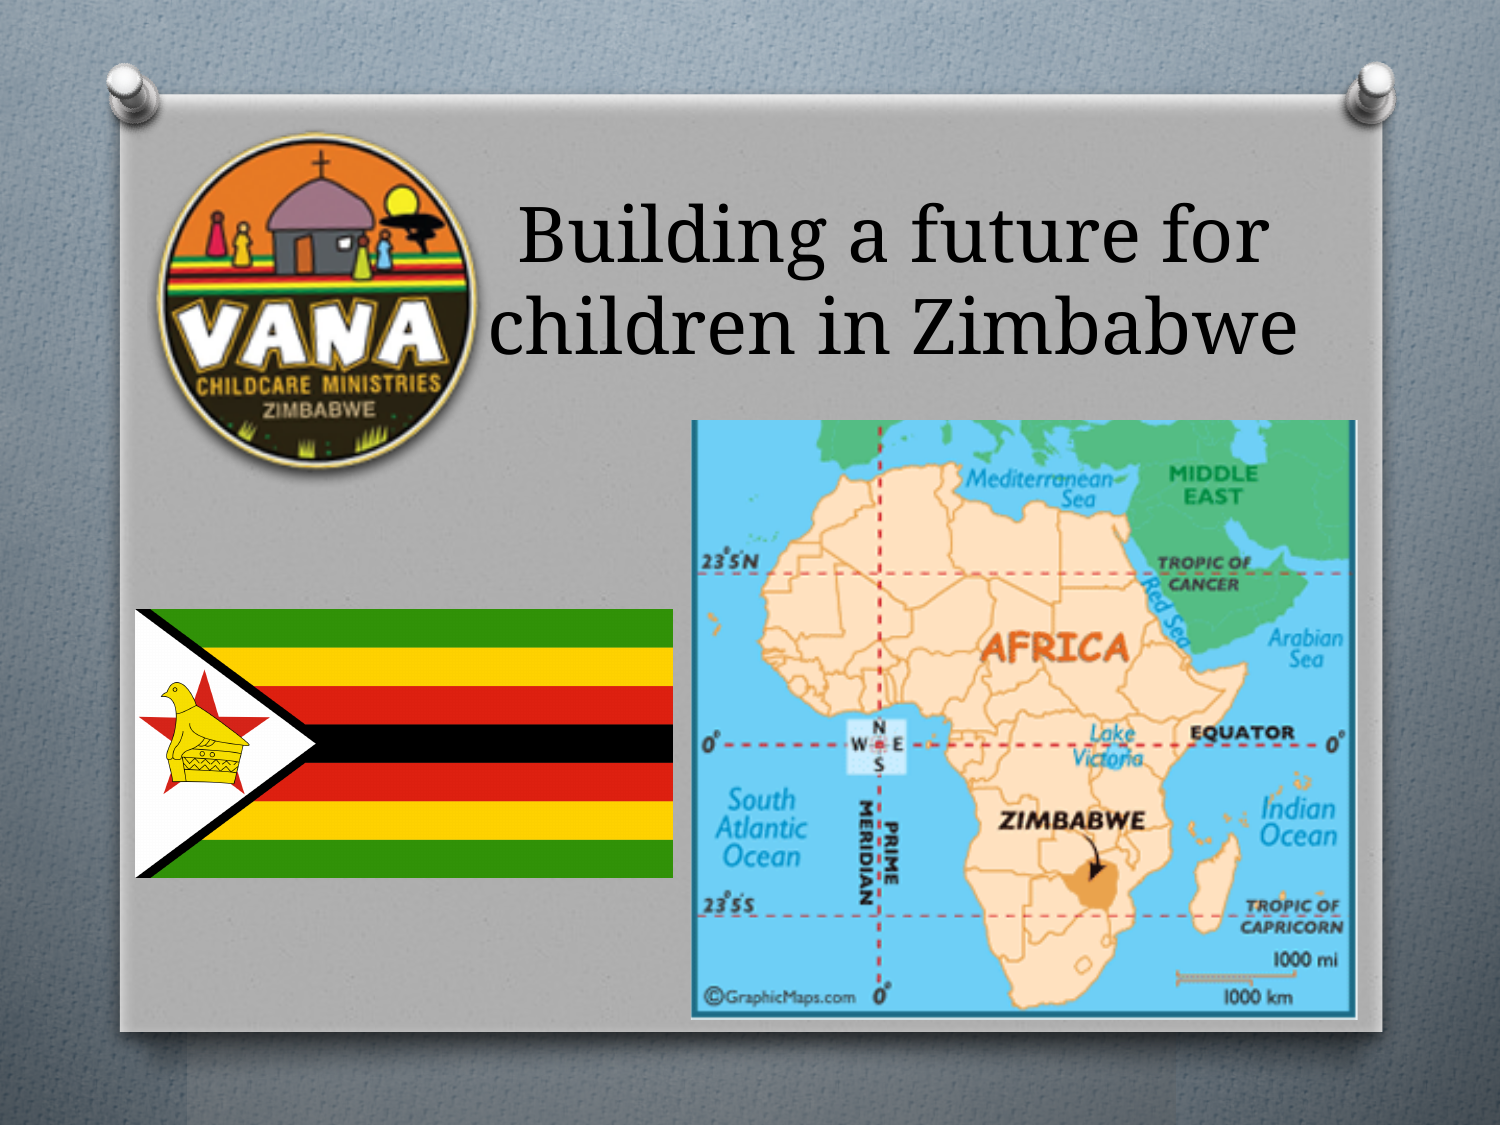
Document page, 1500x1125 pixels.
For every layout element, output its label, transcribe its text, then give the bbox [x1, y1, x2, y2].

title Building a future for children in Zimbabwe [491, 134, 1323, 421]
picture [1317, 35, 1439, 156]
picture [135, 609, 673, 879]
picture [75, 29, 491, 492]
picture [690, 420, 1358, 1021]
